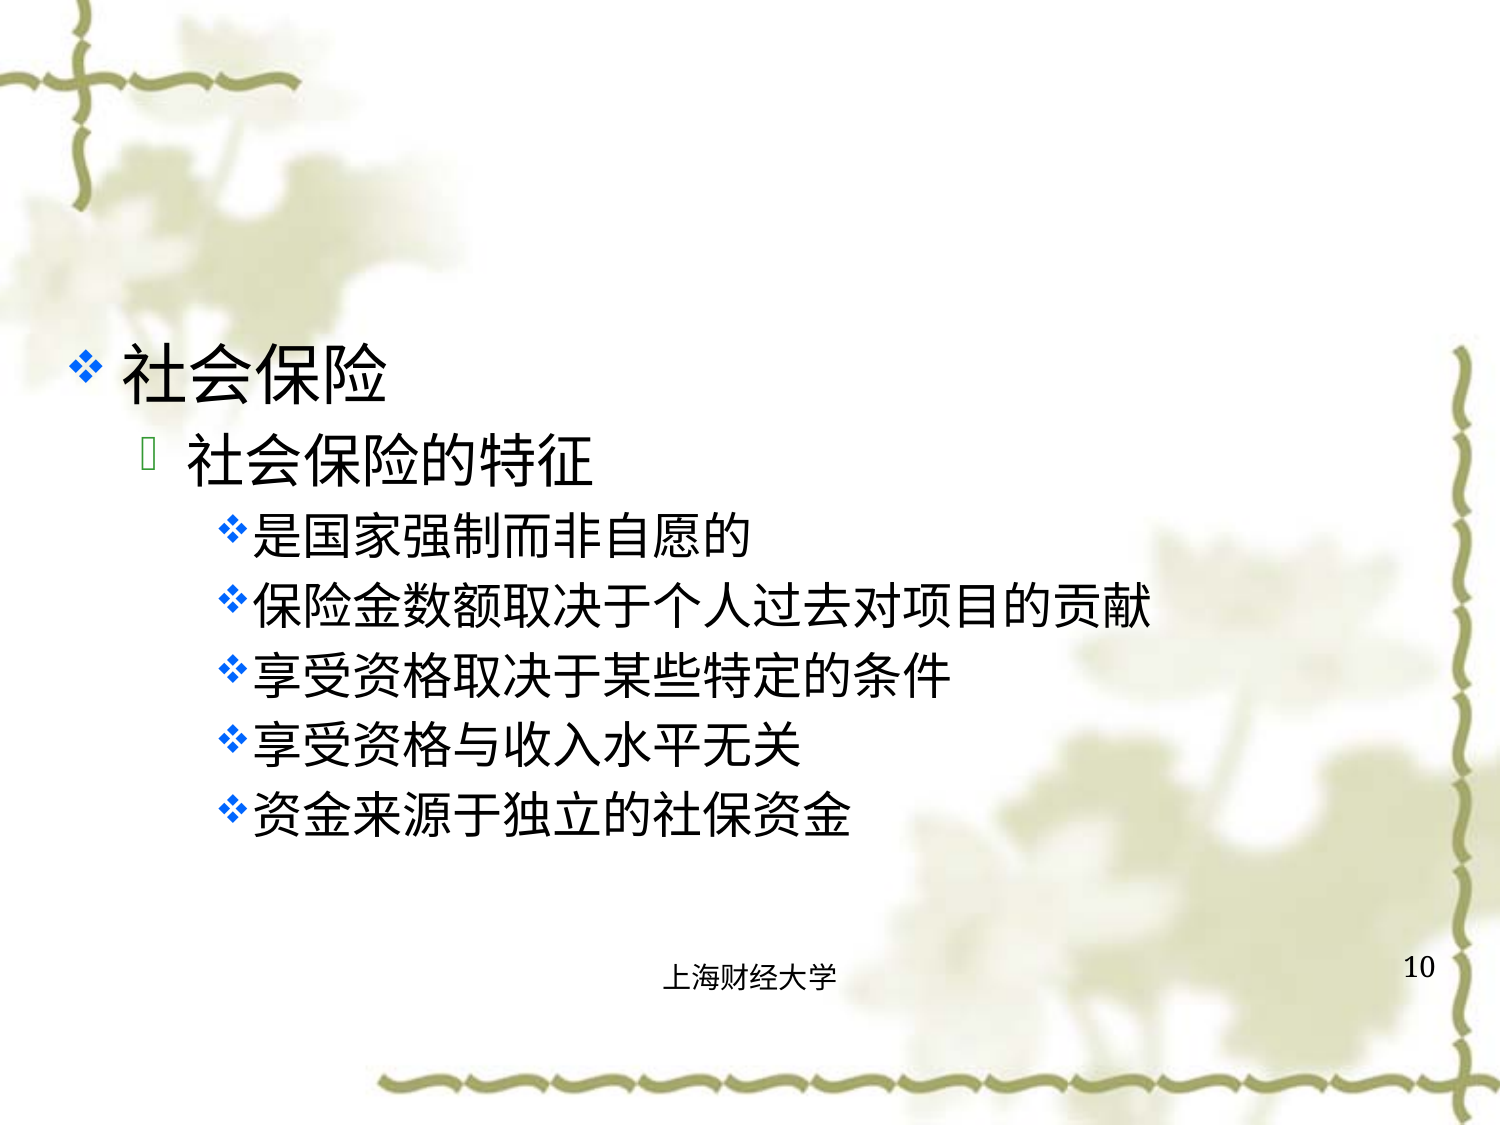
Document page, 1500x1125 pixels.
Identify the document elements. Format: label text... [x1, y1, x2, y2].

picture [0, 0, 1500, 1125]
list 社会保险 社会保险的特征 是国家强制而非自愿的 保险金数额取决于个人过去对项目的贡献 享受资格取决于某些特定的条件 享受资格与收入水平无关 资金来源于独立的社保资金 [49, 324, 1452, 963]
slide_number 10 [1074, 940, 1451, 1066]
footer 上海财经大学 [512, 952, 988, 1066]
